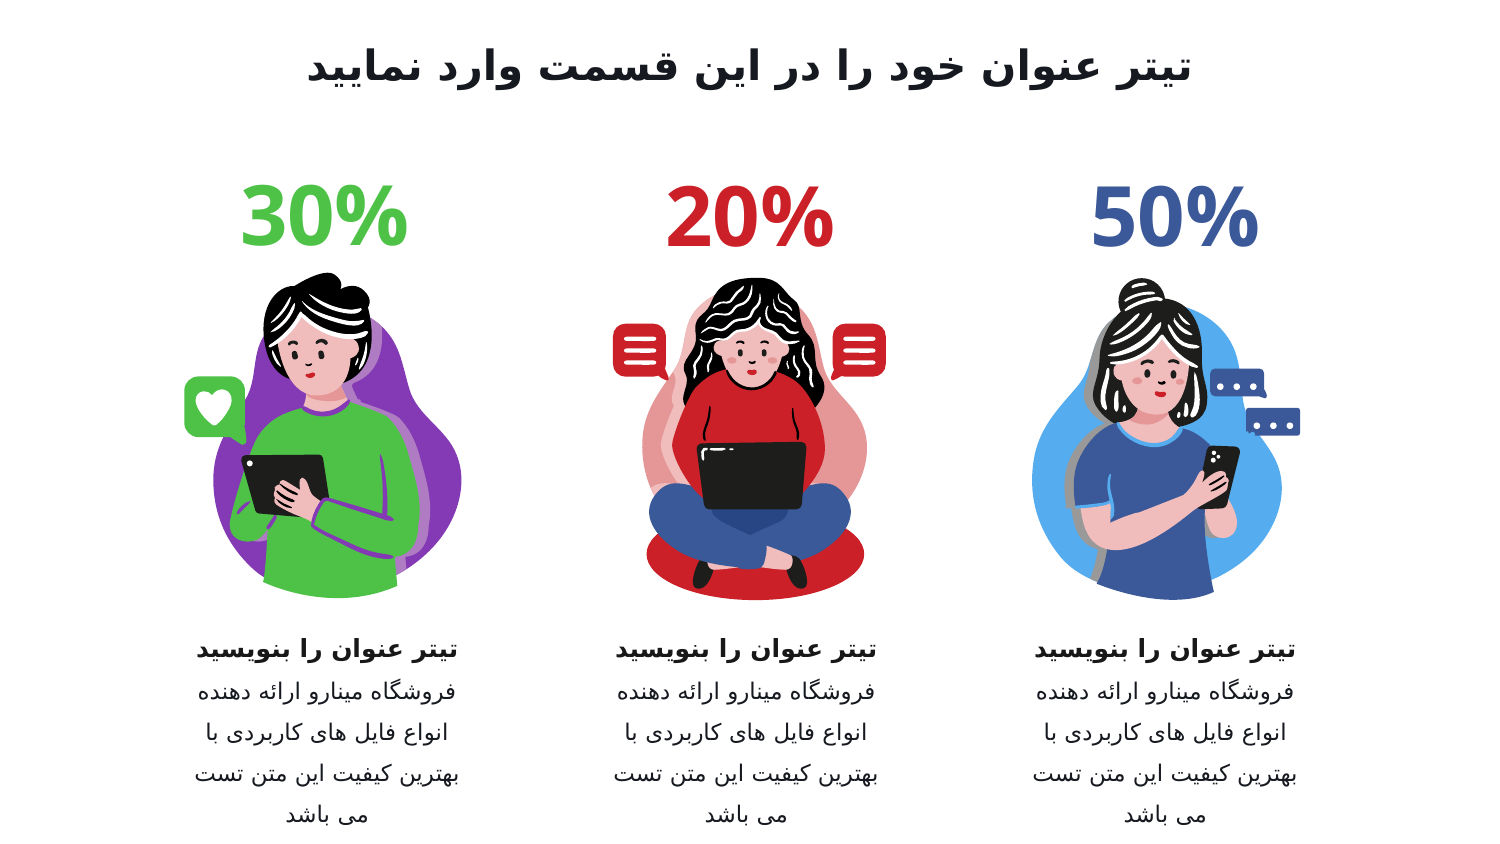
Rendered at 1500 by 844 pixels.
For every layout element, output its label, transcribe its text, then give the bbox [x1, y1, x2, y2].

text_box تیتر عنوان خود را در این قسمت وارد نمایید [0, 6, 1500, 96]
text_box تیتر عنوان را بنویسید فروشگاه مینارو ارائه دهنده انواع فایل های کاربردی با بهترین کیفیت این متن تست می باشد [1003, 610, 1328, 835]
text_box تیتر عنوان را بنویسید فروشگاه مینارو ارائه دهنده انواع فایل های کاربردی با بهترین کیفیت این متن تست می باشد [165, 610, 489, 835]
text_box 30% [178, 132, 472, 252]
text_box 20% [603, 133, 897, 254]
text_box تیتر عنوان را بنویسید فروشگاه مینارو ارائه دهنده انواع فایل های کاربردی با بهترین کیفیت این متن تست می باشد [584, 610, 909, 835]
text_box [183, 272, 466, 599]
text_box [1028, 277, 1301, 601]
text_box 50% [1028, 132, 1322, 253]
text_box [612, 277, 887, 601]
